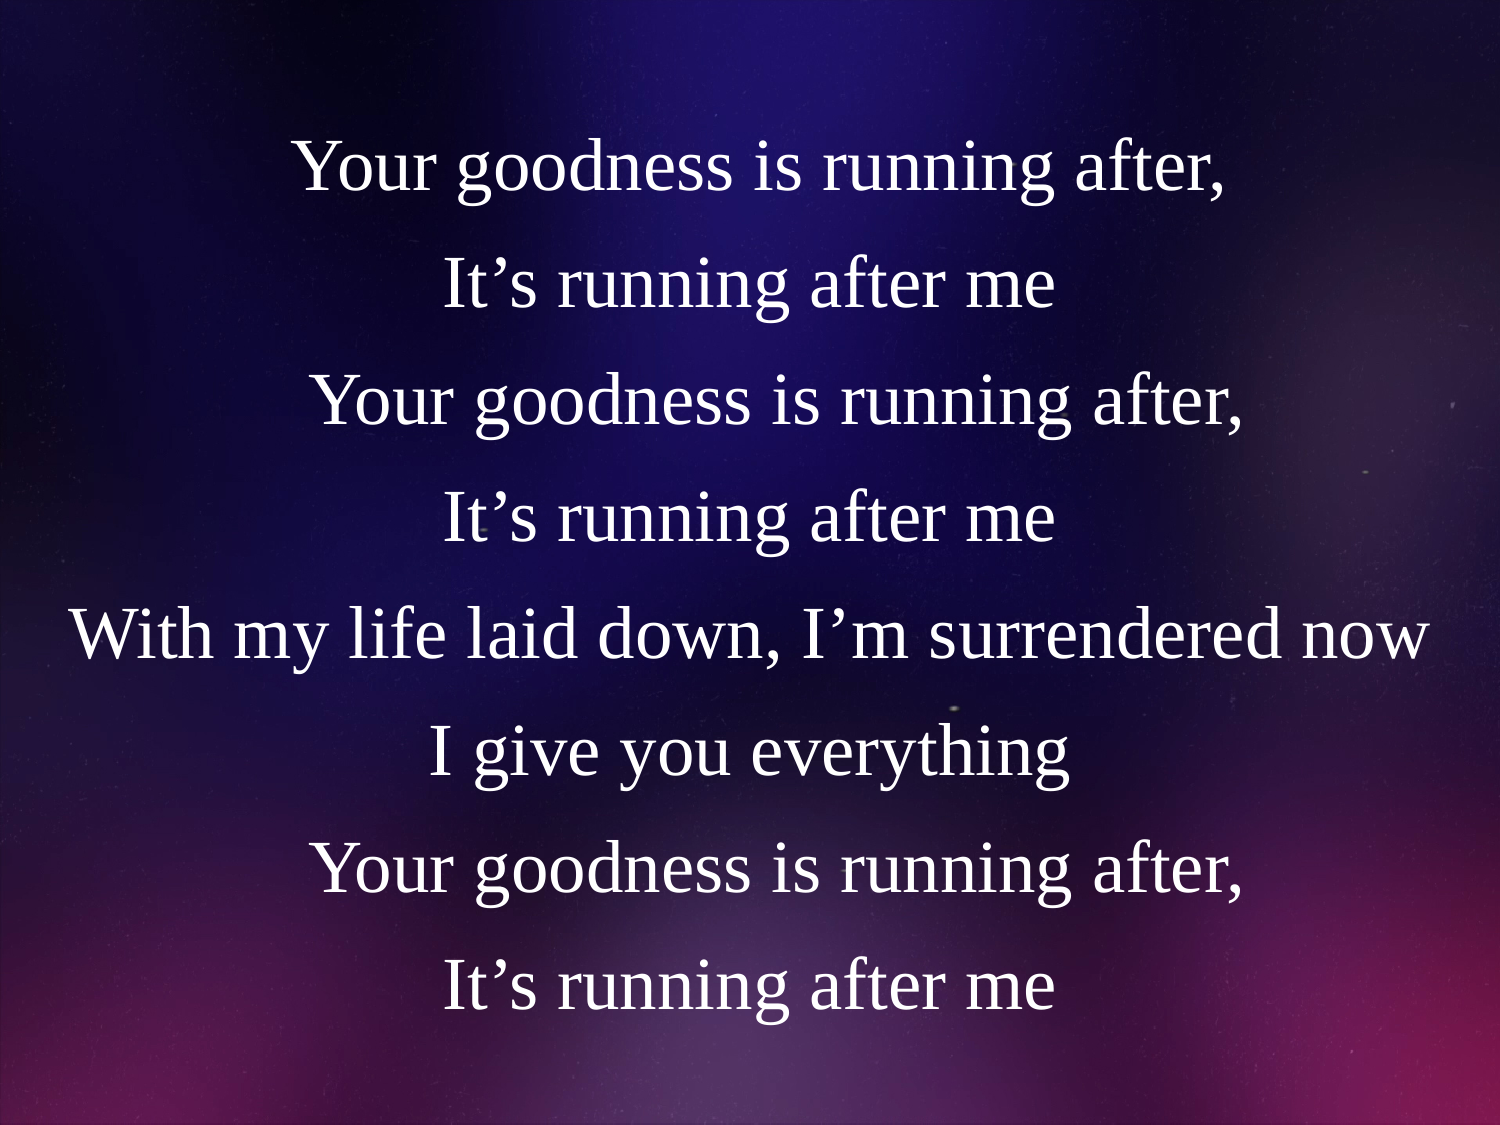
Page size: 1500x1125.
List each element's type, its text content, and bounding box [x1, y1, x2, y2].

picture [0, 0, 1500, 1125]
title Your goodness is running after, It’s running after me Your goodness is running after, It’s running after me With my life laid down, I’m surrendered now I give you everything Your goodness is running after, It’s running after me [37, 462, 1463, 650]
